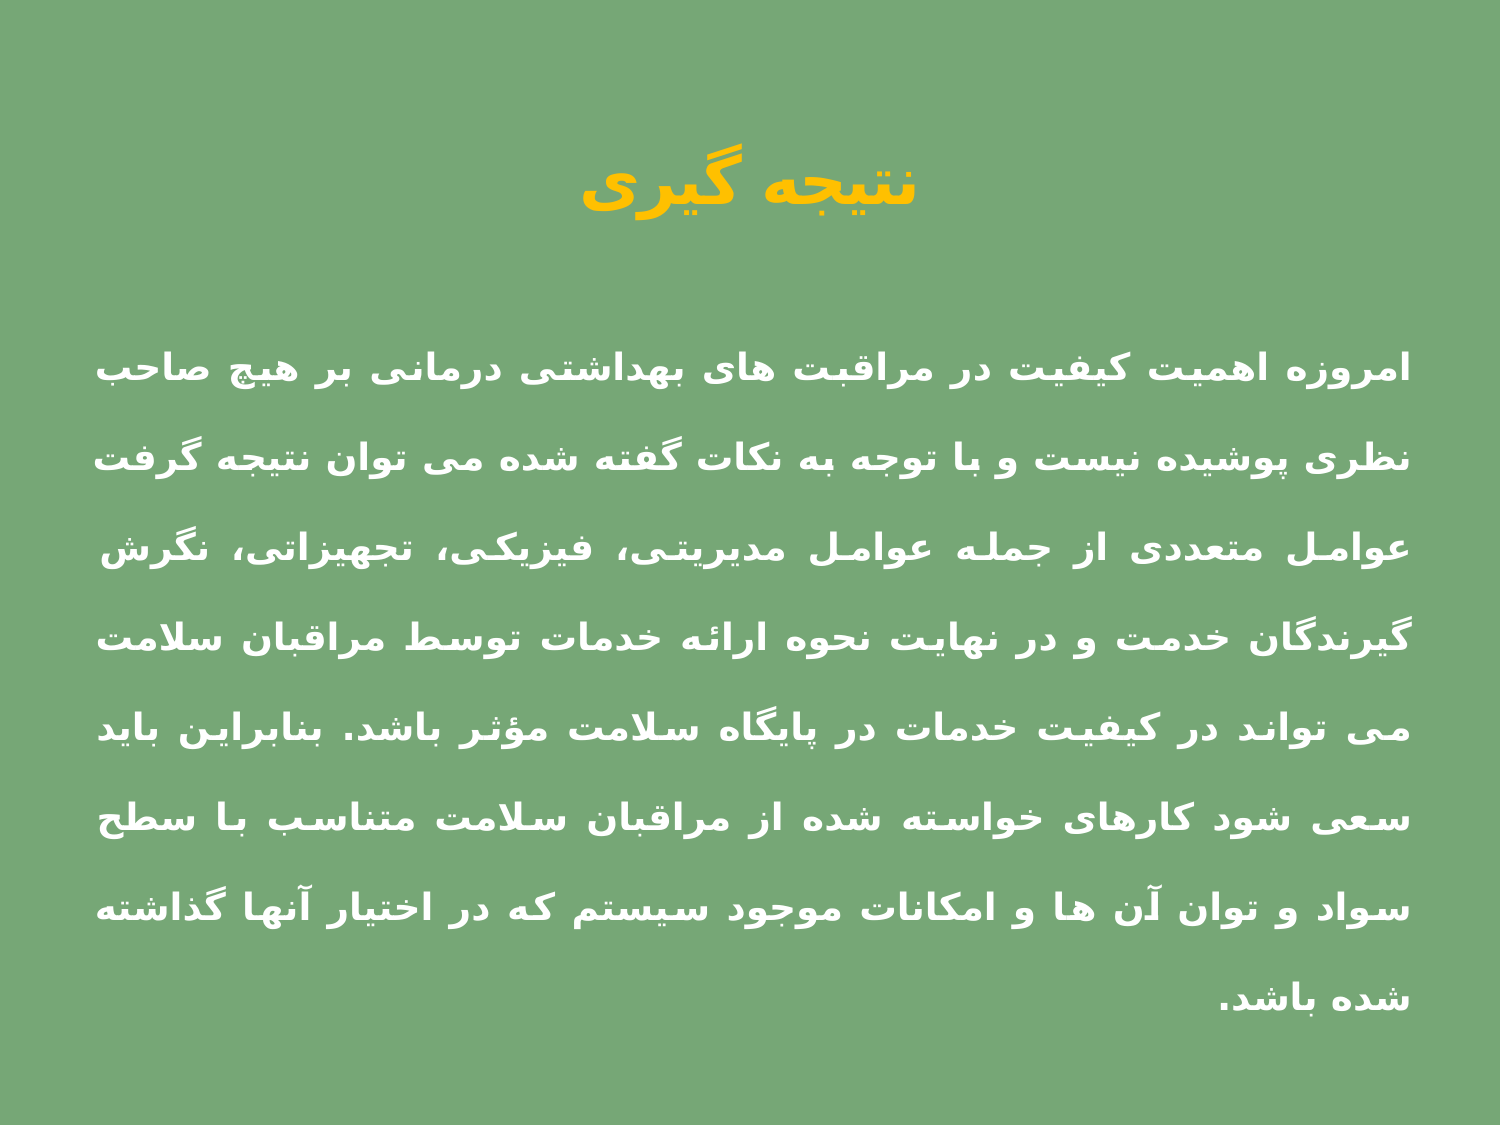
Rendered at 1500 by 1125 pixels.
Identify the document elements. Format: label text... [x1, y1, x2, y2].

title نتیجه گیری [74, 24, 1425, 225]
list امروزه اهمیت کیفیت در مراقبت های بهداشتی درمانی بر هیچ صاحب نظری پوشیده نیست و با توجه به نکات گفته شده می توان نتیجه گرفت عوامل متعددی از جمله عوامل مدیریتی، فیزیکی، تجهیزاتی، نگرش گیرندگان خدمت و در نهایت نحوه ارائه خدمات توسط مراقبان سلامت می تواند در کیفیت خدمات در پایگاه سلامت مؤثر باشد. بنابراین باید سعی شود کارهای خواسته شده از مراقبان سلامت متناسب با سطح سواد و توان آن ها و امکانات موجود سیستم که در اختیار آنها گذاشته شده باشد. [76, 290, 1427, 1041]
